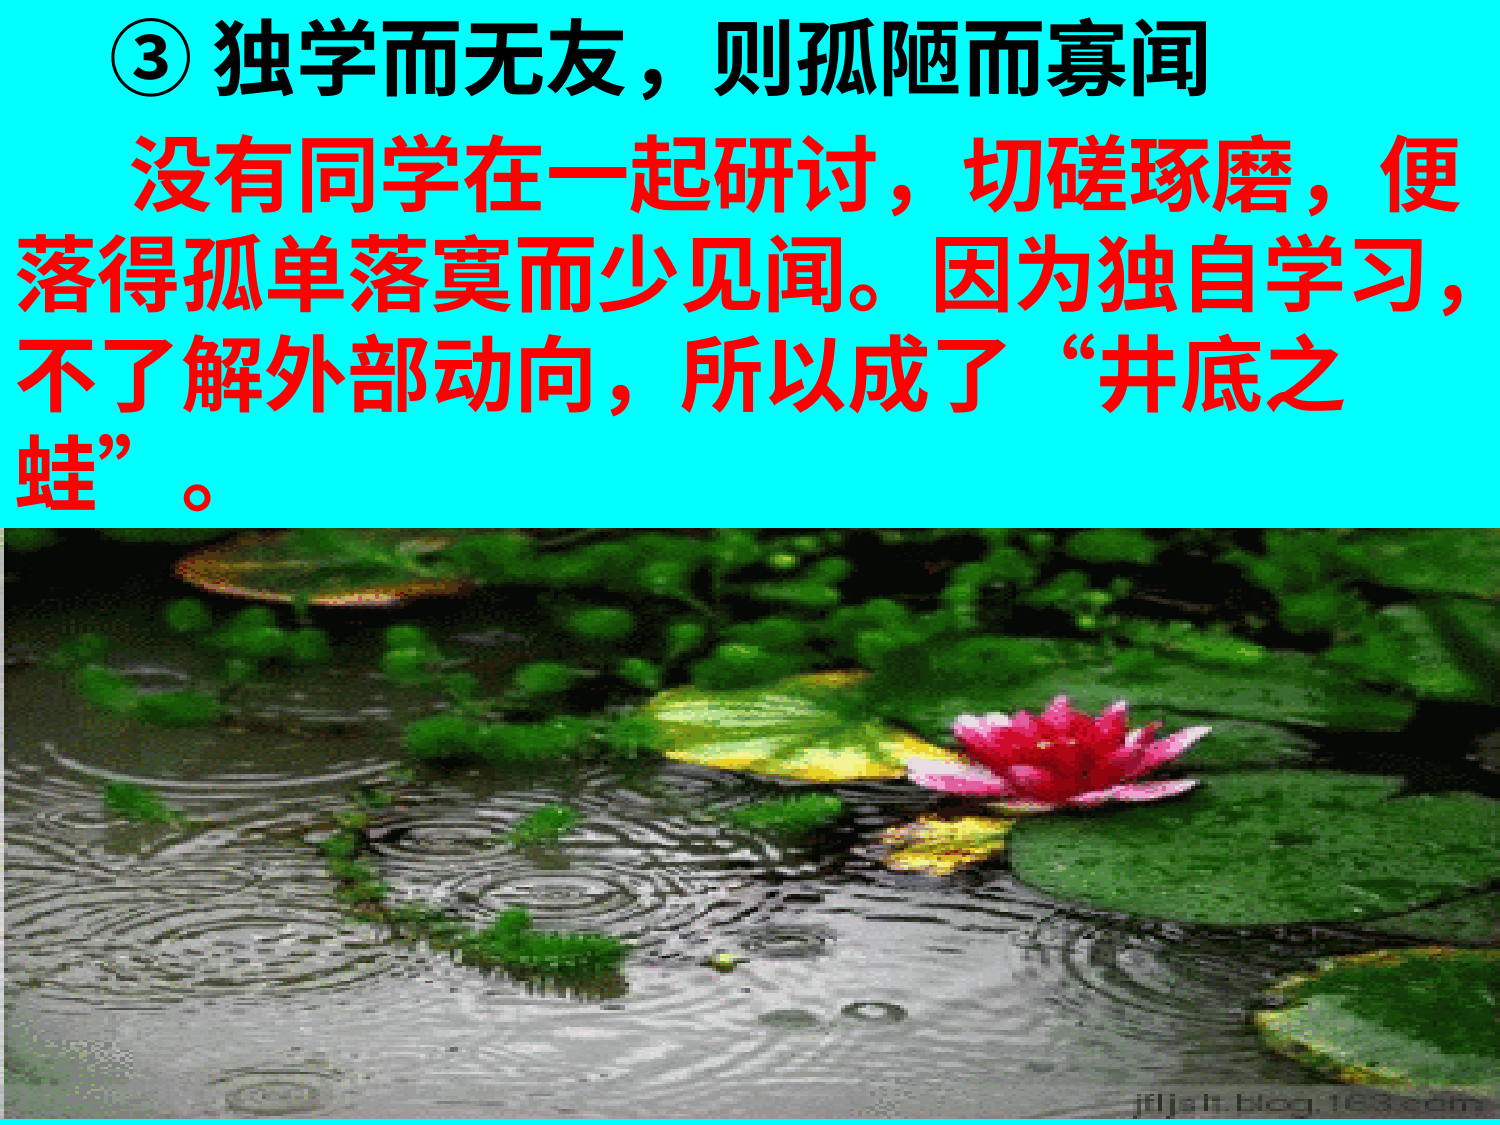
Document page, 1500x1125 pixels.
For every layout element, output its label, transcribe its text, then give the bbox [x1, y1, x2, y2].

picture [0, 528, 1500, 1119]
list ③独学而无友，则孤陋而寡闻 没有同学在一起研讨，切磋琢磨，便落得孤单落寞而少见闻。因为独自学习，不了解外部动向，所以成了“井底之蛙”。 [0, 0, 1500, 528]
